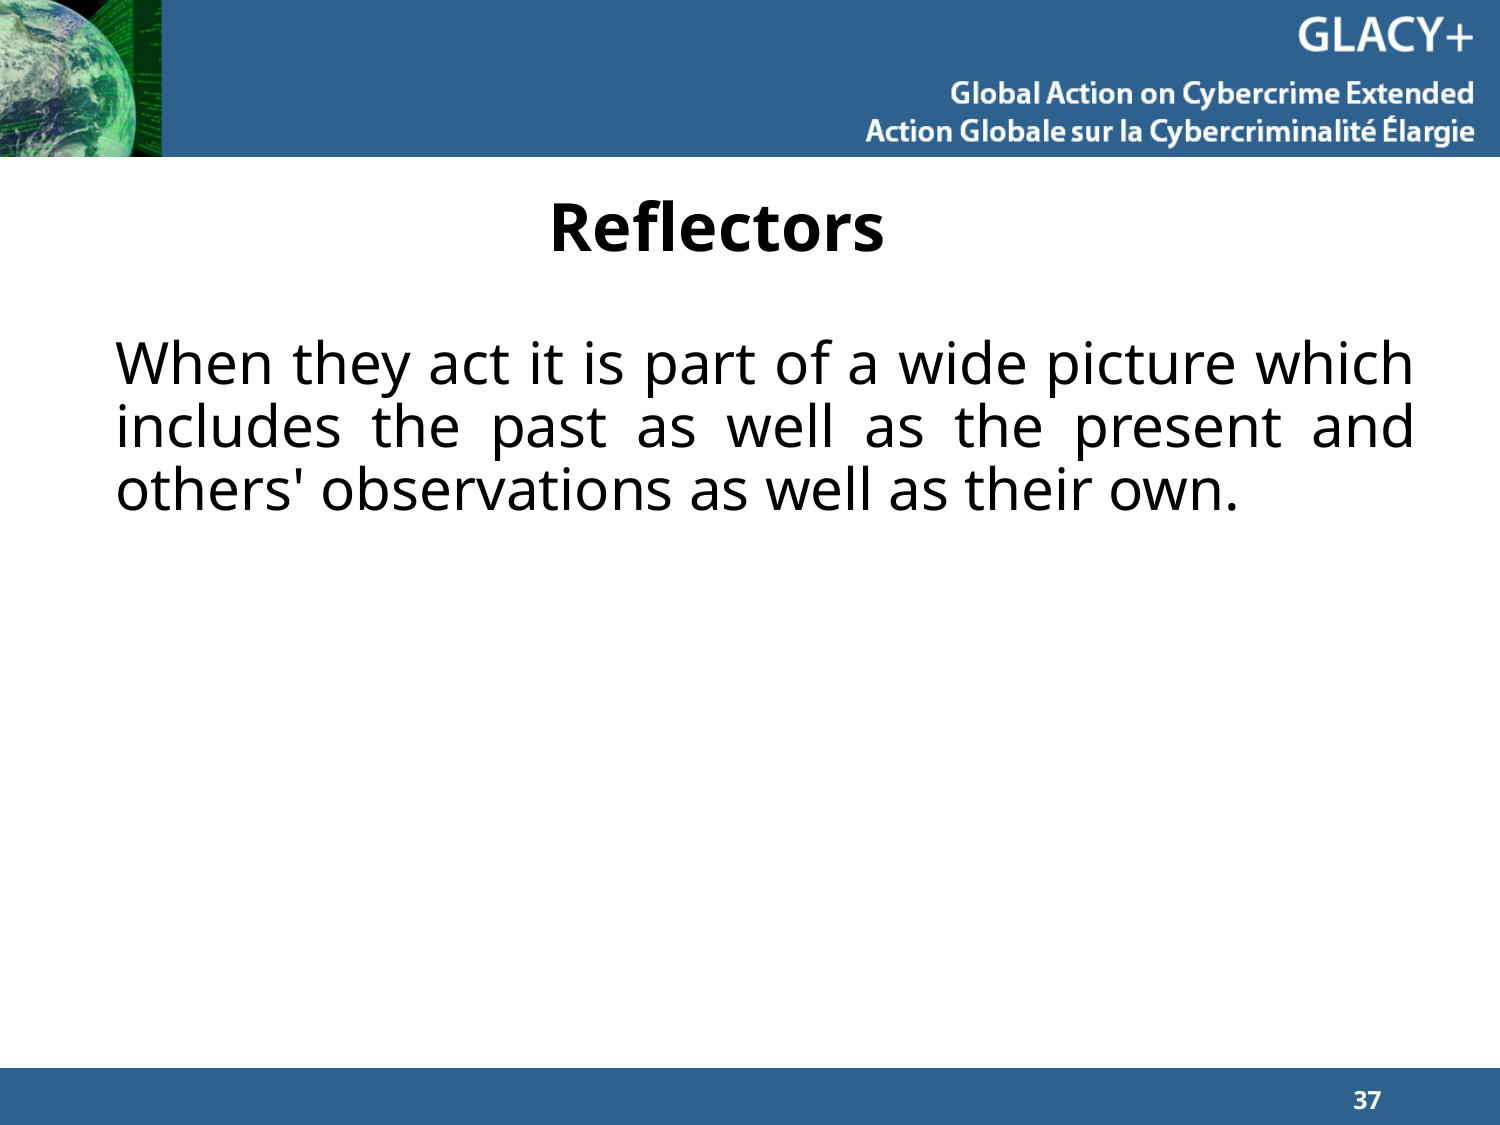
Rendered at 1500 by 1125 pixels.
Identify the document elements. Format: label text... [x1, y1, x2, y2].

picture [0, 0, 1500, 157]
slide_number 37 [1059, 1071, 1397, 1125]
title Reflectors [0, 154, 1449, 305]
list When they act it is part of a wide picture which includes the past as well as the present and others' observations as well as their own. [100, 326, 1432, 1028]
